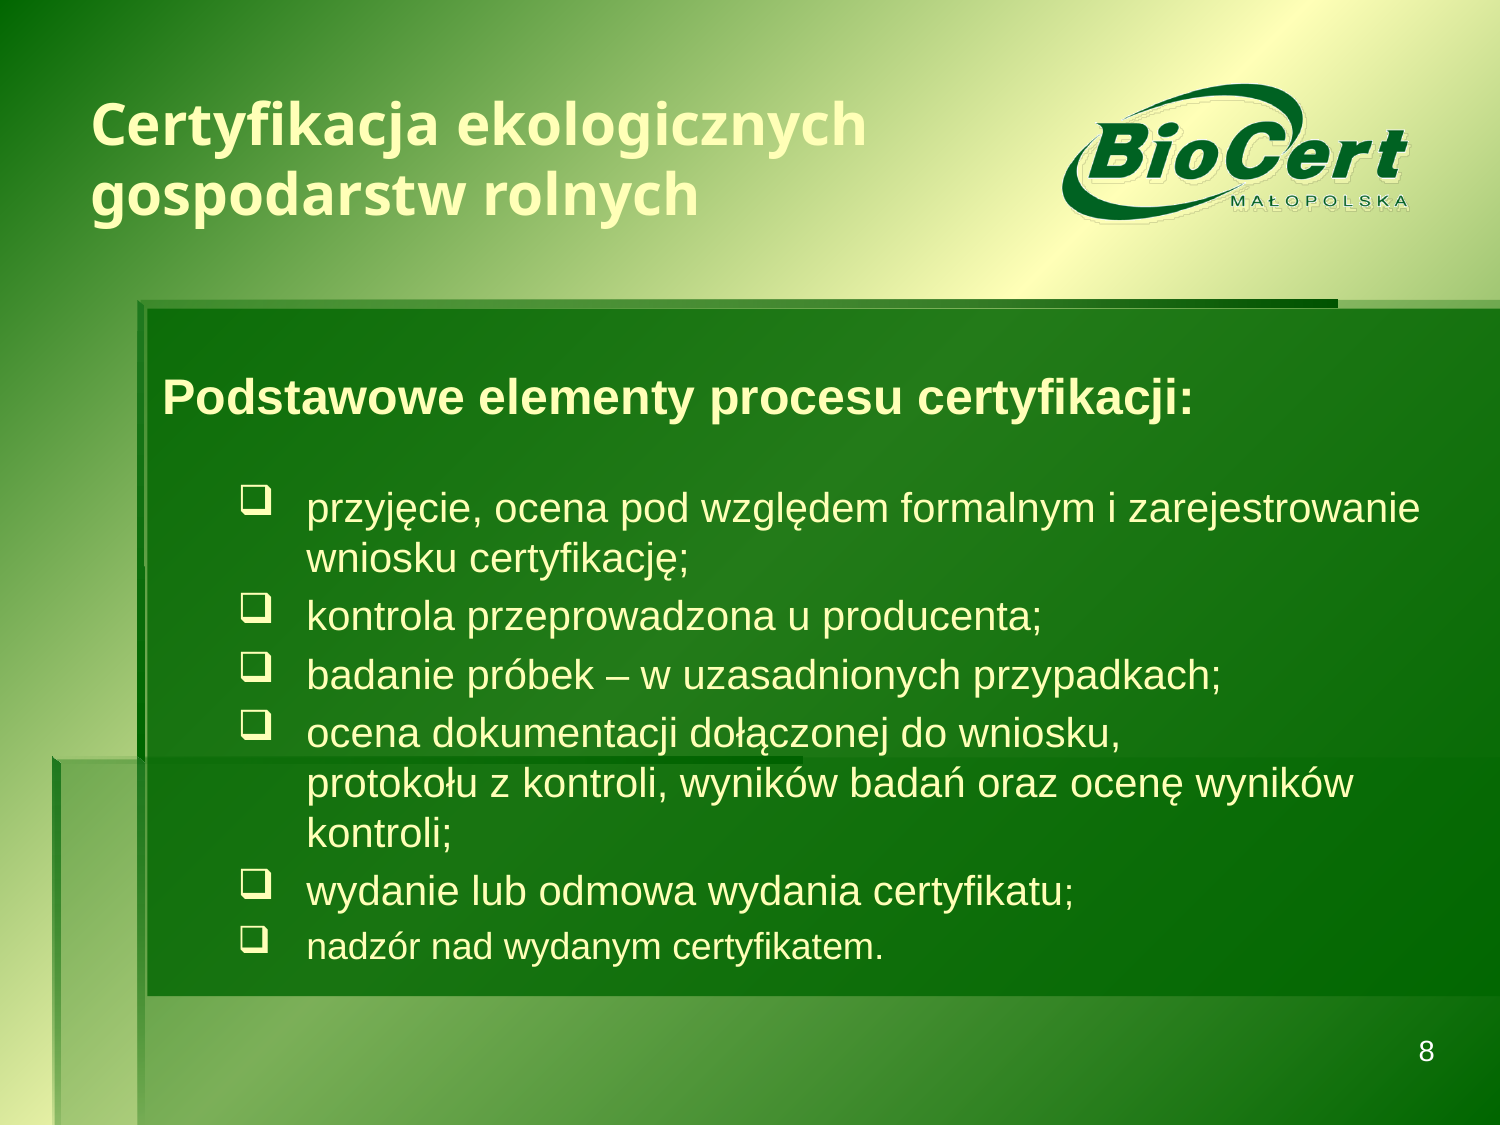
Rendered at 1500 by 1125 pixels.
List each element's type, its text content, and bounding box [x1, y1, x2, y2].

picture [1056, 77, 1412, 225]
list Podstawowe elementy procesu certyfikacji: przyjęcie, ocena pod względem formalnym i zarejestrowanie wniosku certyfikację; kontrola przeprowadzona u producenta; badanie próbek – w uzasadnionych przypadkach; ocena dokumentacji dołączonej do wniosku, protokołu z kontroli, wyników badań oraz ocenę wyników kontroli; wydanie lub odmowa wydania certyfikatu; nadzór nad wydanym certyfikatem. [147, 308, 1500, 997]
title Certyfikacja ekologicznych gospodarstw rolnych [74, 39, 1451, 276]
slide_number 8 [1137, 1024, 1451, 1103]
